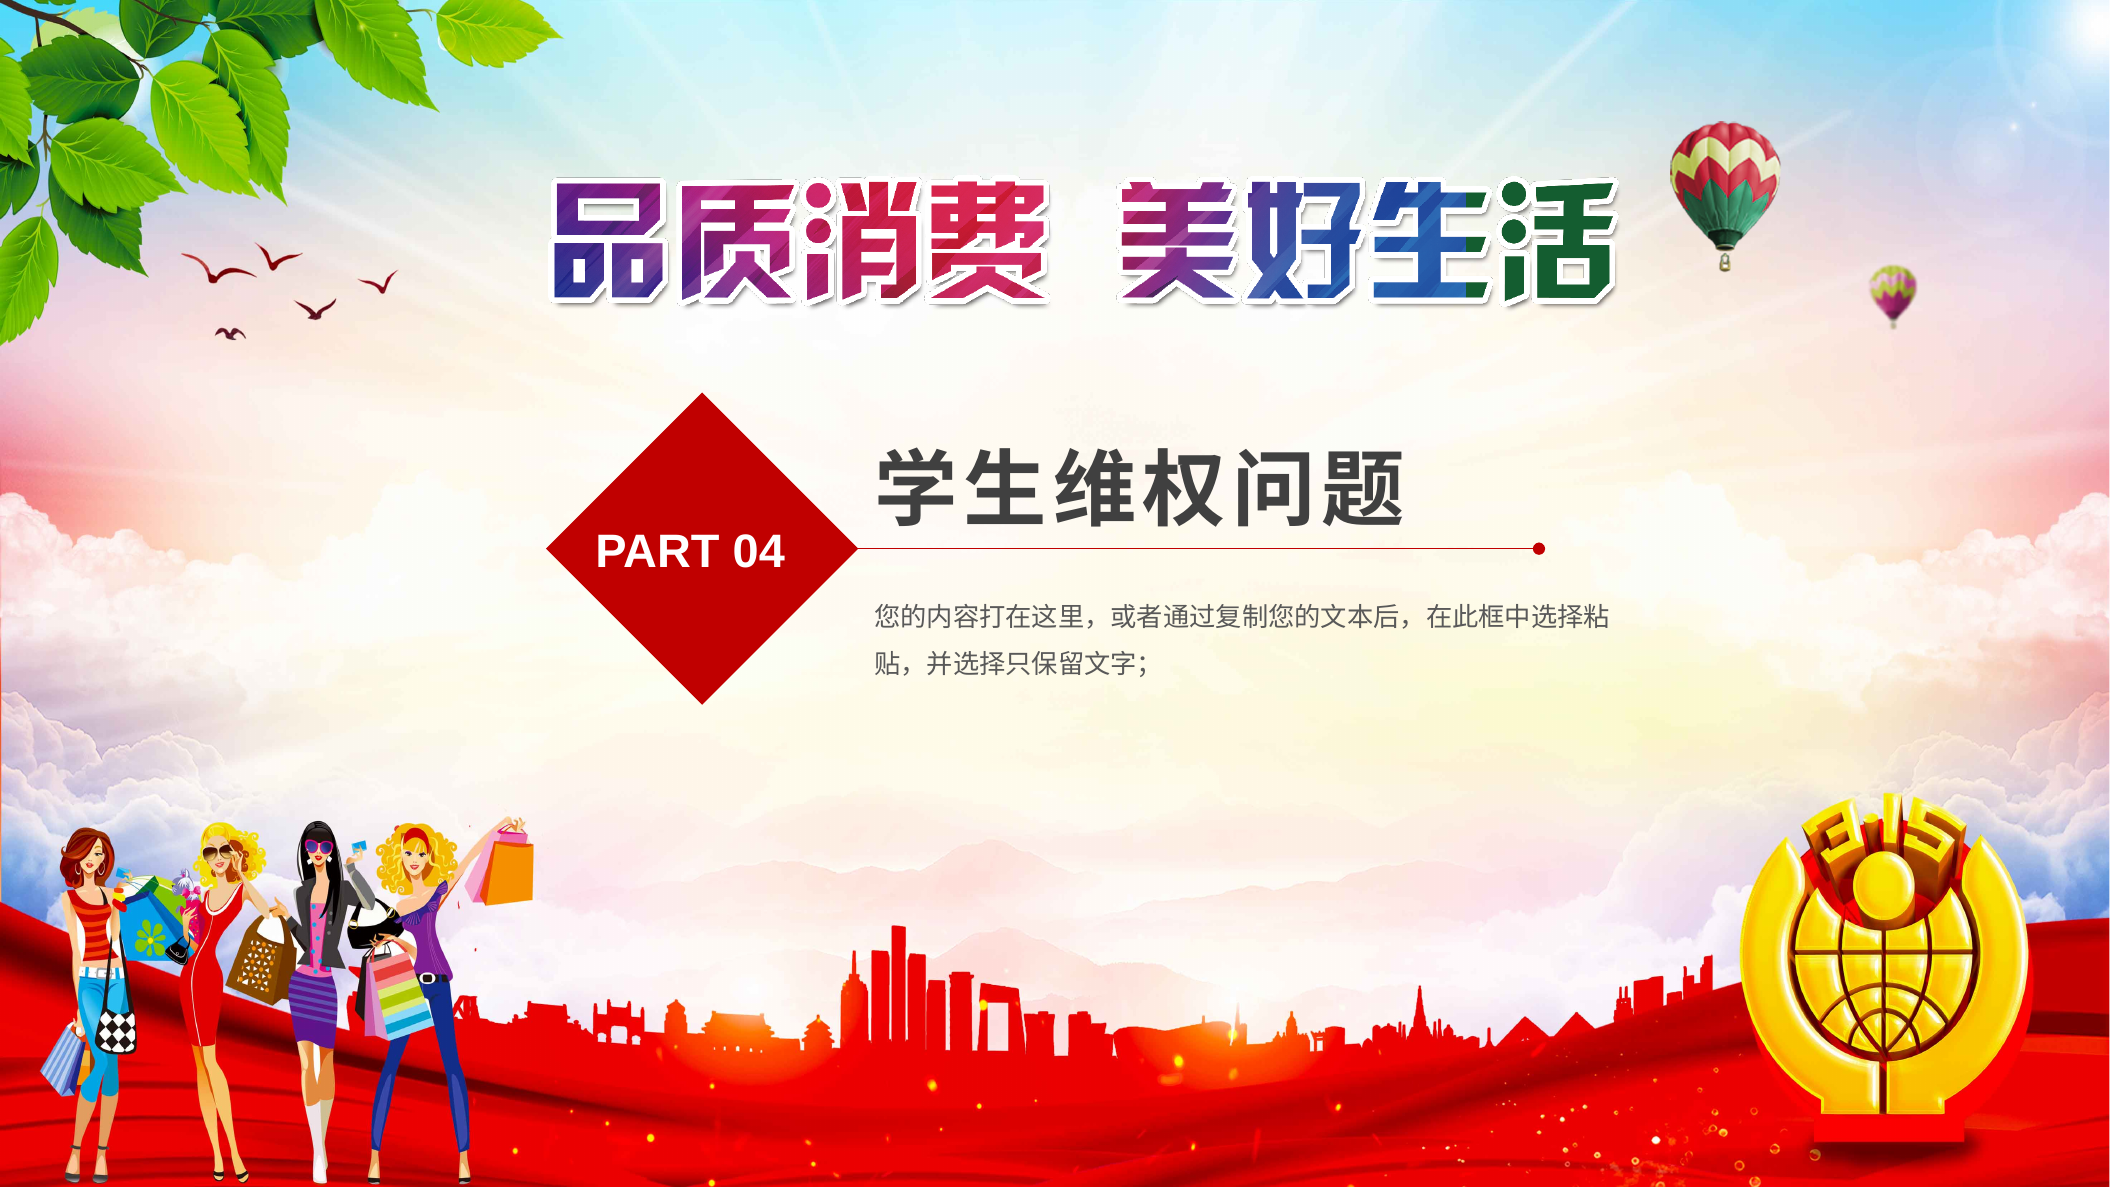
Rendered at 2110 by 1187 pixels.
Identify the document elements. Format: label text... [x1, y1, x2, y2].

text_box 您的内容打在这里，或者通过复制您的文本后，在此框中选择粘贴，并选择只保留文字； [859, 576, 1647, 688]
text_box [545, 392, 859, 705]
text_box 学生维权问题 [859, 427, 1705, 544]
picture [0, 0, 2110, 1187]
